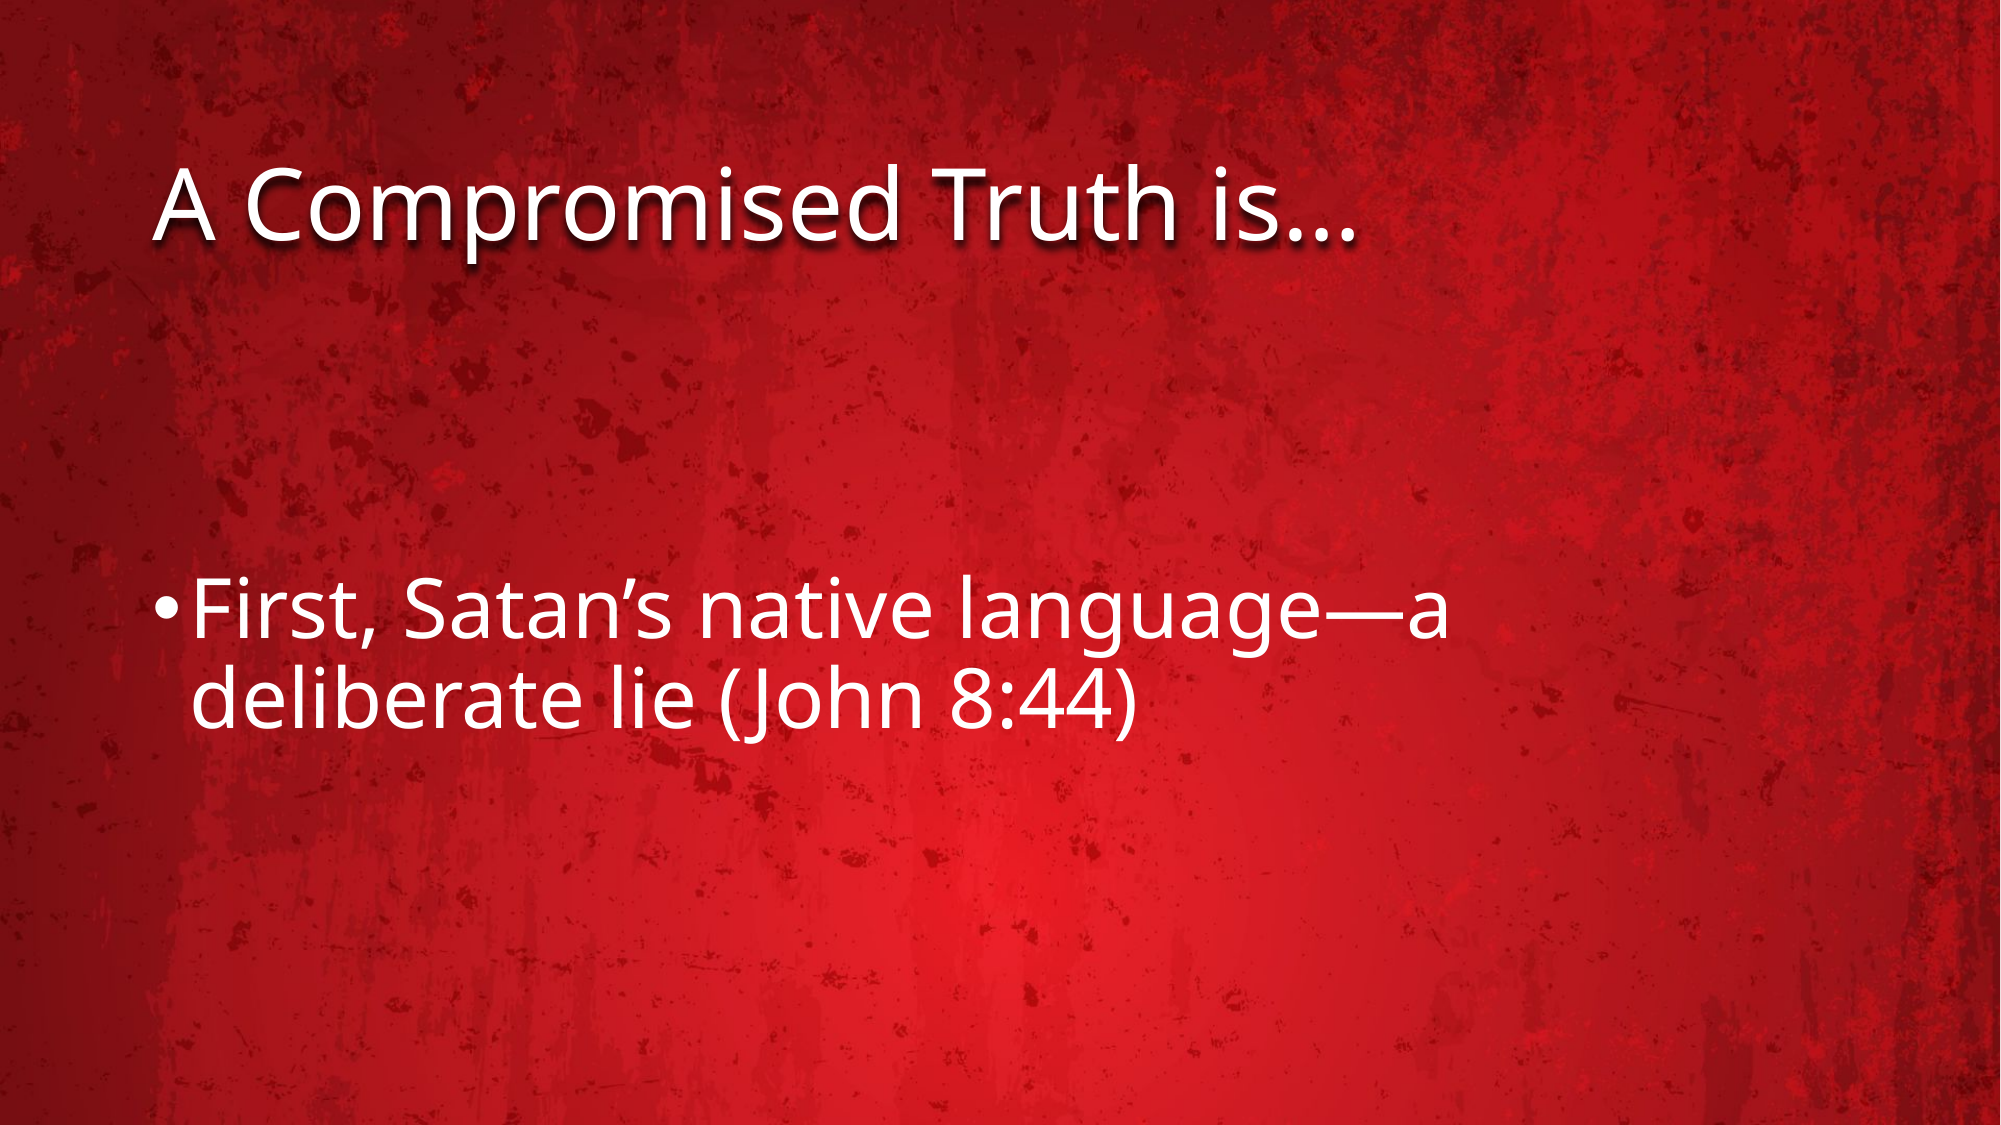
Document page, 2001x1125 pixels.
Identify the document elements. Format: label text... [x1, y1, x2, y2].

picture [0, 0, 2001, 1125]
title A Compromised Truth is… [137, 59, 1863, 271]
list First, Satan’s native language—a deliberate lie (John 8:44) [137, 299, 1863, 1014]
